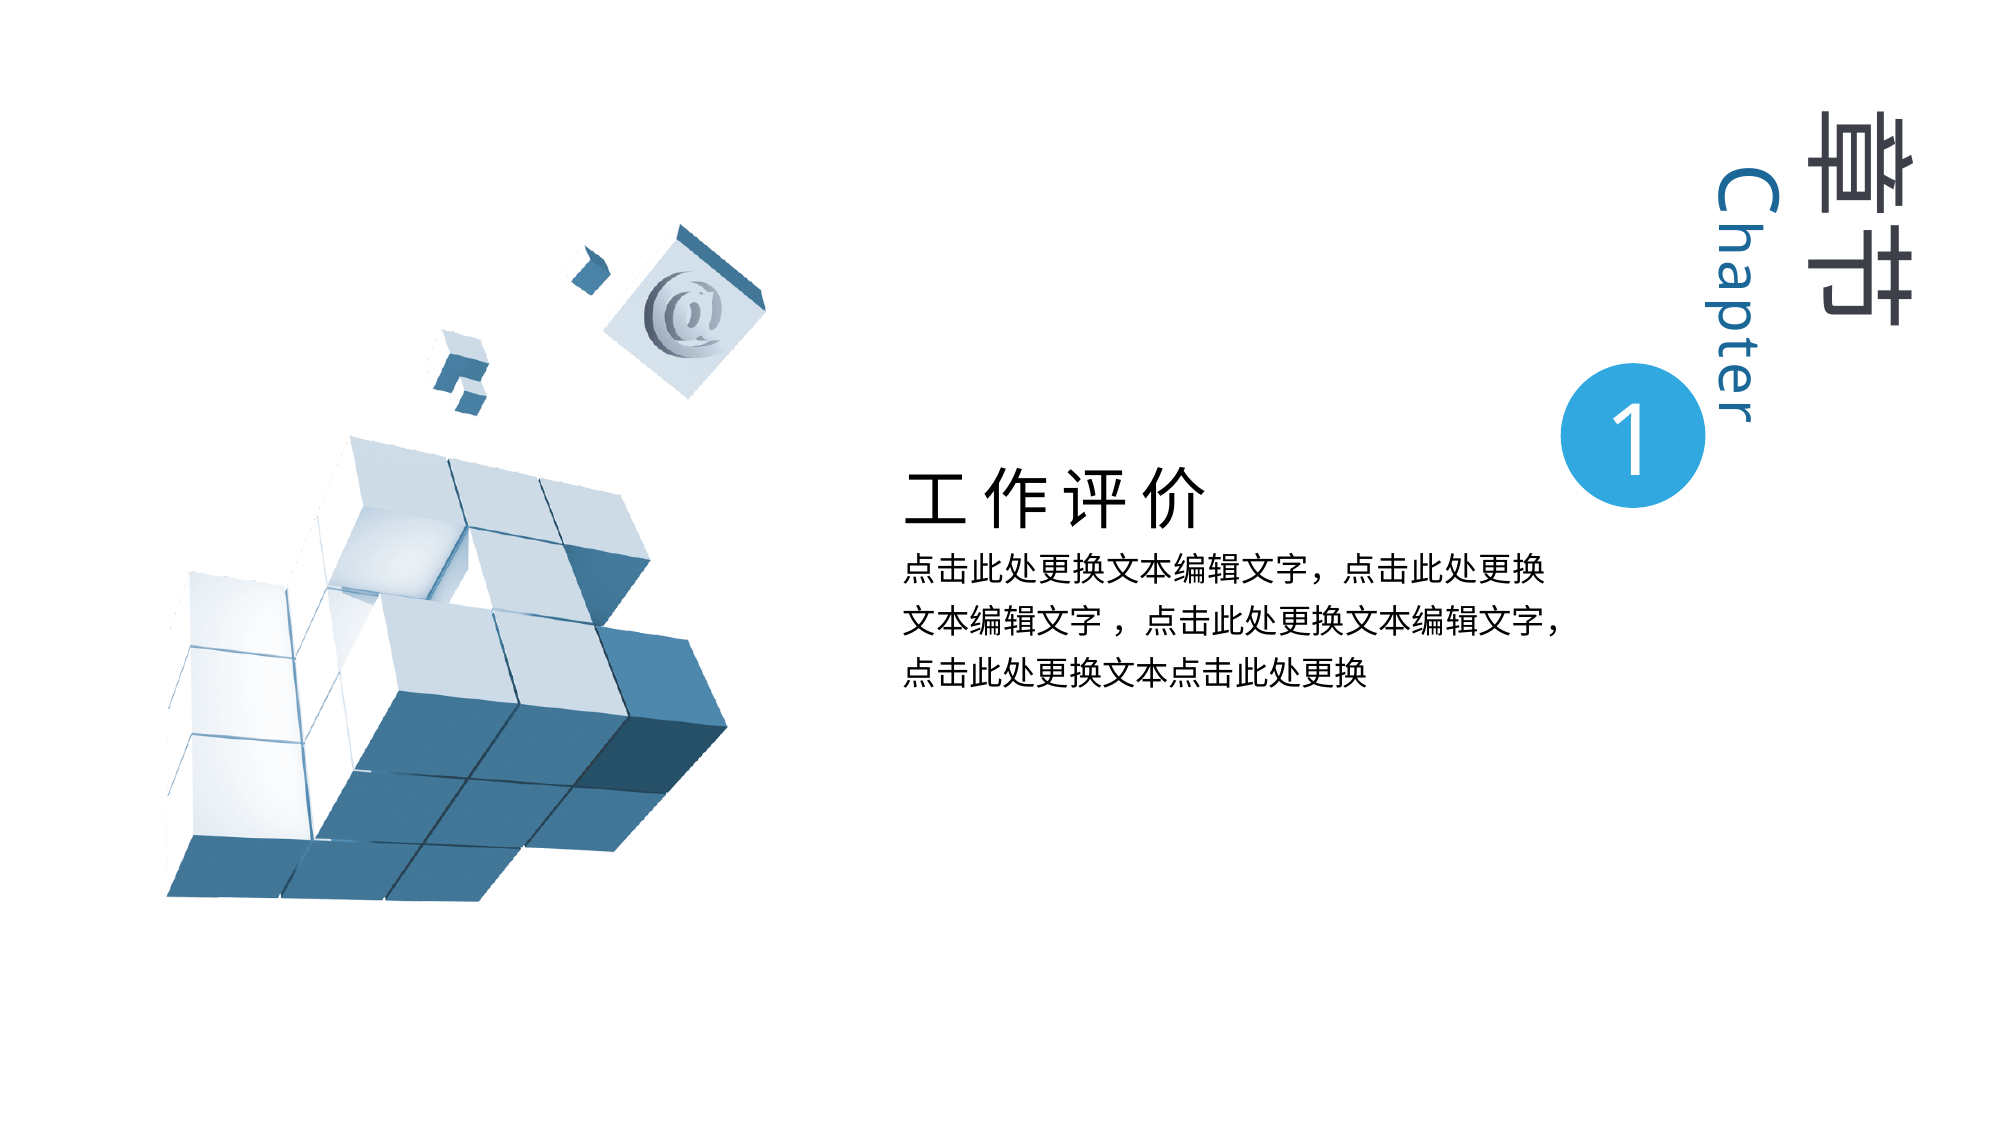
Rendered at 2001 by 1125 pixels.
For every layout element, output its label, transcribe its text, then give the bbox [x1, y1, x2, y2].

text_box 1 [1559, 362, 1707, 509]
text_box Chapter [1691, 163, 1814, 739]
picture [166, 223, 766, 902]
text_box 章节 [1778, 91, 1946, 364]
text_box 工作评价 点击此处更换文本编辑文字，点击此处更换文本编辑文字 ，点击此处更换文本编辑文字，点击此处更换文本点击此处更换 [903, 432, 1547, 839]
